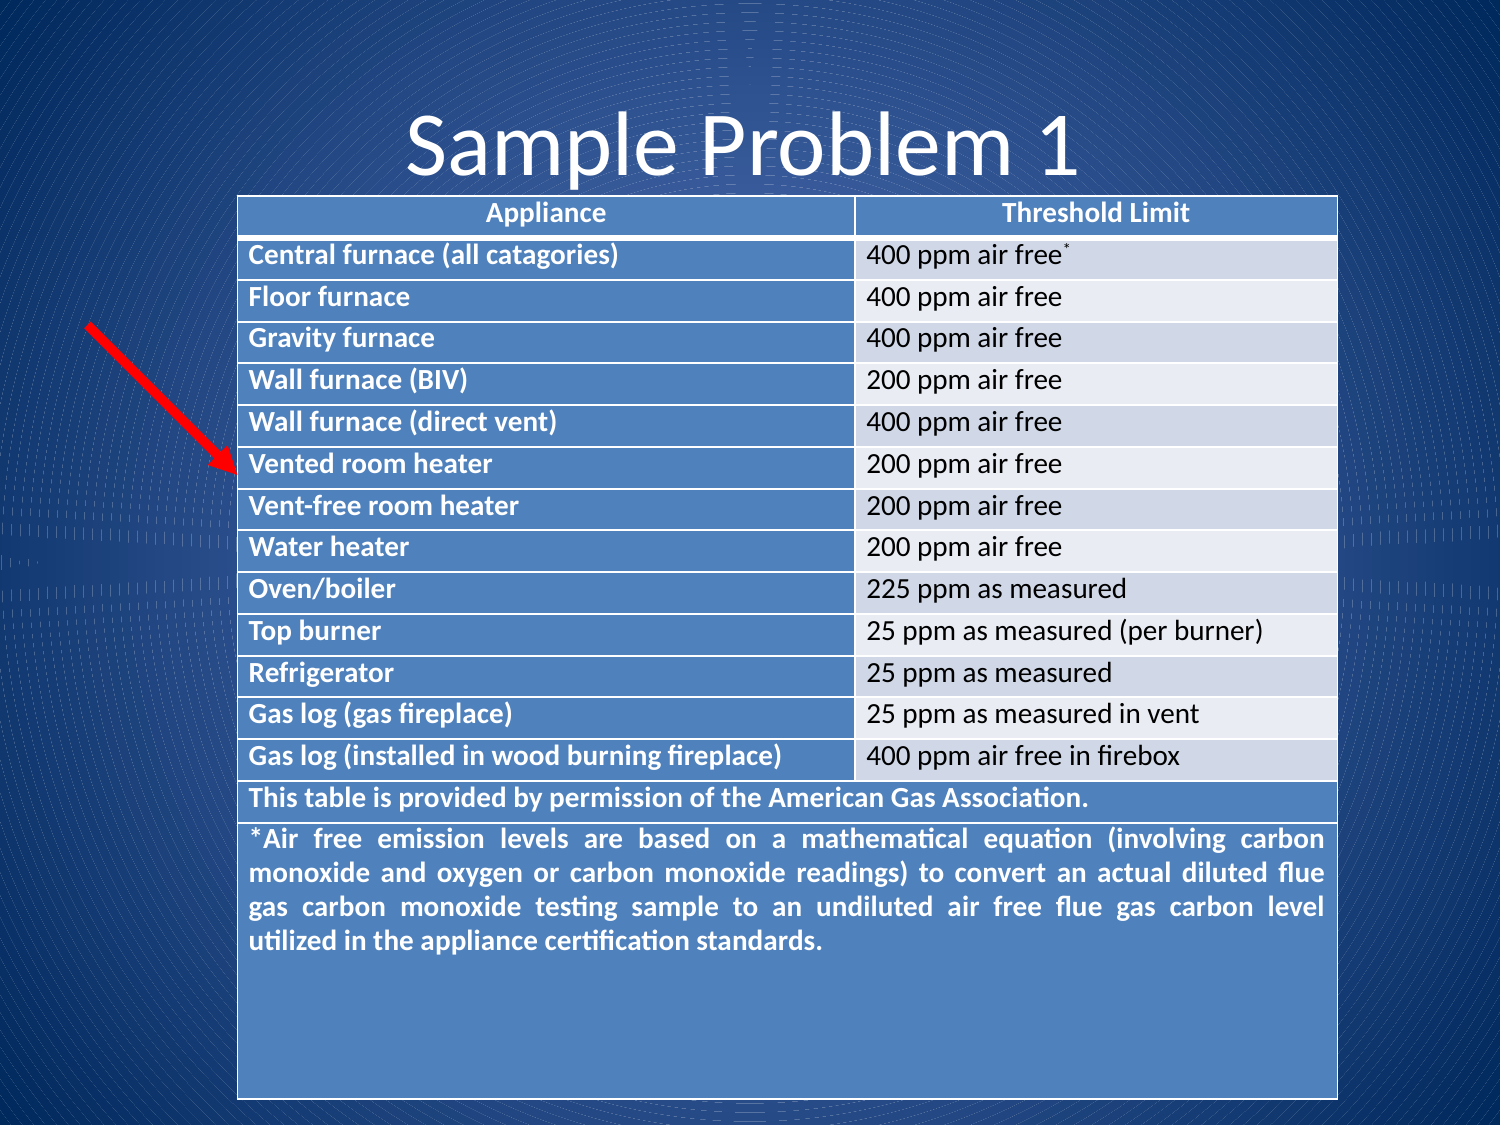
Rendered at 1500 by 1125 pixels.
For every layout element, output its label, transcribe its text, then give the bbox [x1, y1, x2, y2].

table_cell Gravity furnace [238, 323, 854, 362]
table_cell 200 ppm air free [856, 364, 1337, 404]
table_cell Water heater [238, 531, 854, 571]
table_cell 25 ppm as measured in vent [856, 698, 1337, 738]
table_cell *Air free emission levels are based on a mathematical equation (involving carbon monoxide and oxygen or carbon monoxide readings) to convert an actual diluted flue gas carbon monoxide testing sample to an undiluted air free flue gas carbon level utilized in the appliance certification standards. [238, 824, 1337, 1098]
table_cell 400 ppm air free* [856, 241, 1337, 279]
table_cell Vent-free room heater [238, 490, 854, 529]
table_cell Floor furnace [238, 281, 854, 321]
table_cell 400 ppm air free in firebox [856, 740, 1337, 780]
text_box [87, 324, 238, 476]
table_cell Top burner [238, 615, 854, 655]
table_cell Refrigerator [238, 657, 854, 696]
table_cell 400 ppm air free [856, 406, 1337, 446]
table_cell 225 ppm as measured [856, 573, 1337, 613]
table_cell This table is provided by permission of the American Gas Association. [238, 782, 1337, 822]
table_cell Gas log (installed in wood burning fireplace) [238, 740, 854, 780]
table_cell 25 ppm as measured (per burner) [856, 615, 1337, 655]
table_cell 200 ppm air free [856, 531, 1337, 571]
table_cell Vented room heater [238, 448, 854, 488]
table_cell 200 ppm air free [856, 448, 1337, 488]
table_cell Wall furnace (direct vent) [241, 406, 854, 446]
table_cell Wall furnace (BIV) [241, 364, 854, 404]
table_header Appliance [238, 197, 854, 235]
table_cell Oven/boiler [238, 573, 854, 613]
table_cell 200 ppm air free [856, 490, 1337, 529]
table_cell 25 ppm as measured [856, 657, 1337, 696]
table_header Threshold Limit [856, 197, 1337, 235]
title Sample Problem 1 [24, 45, 1463, 233]
table_cell Central furnace (all catagories) [238, 241, 854, 279]
table_cell 400 ppm air free [856, 323, 1337, 362]
table_cell Gas log (gas fireplace) [238, 698, 854, 738]
table_cell 400 ppm air free [856, 281, 1337, 321]
